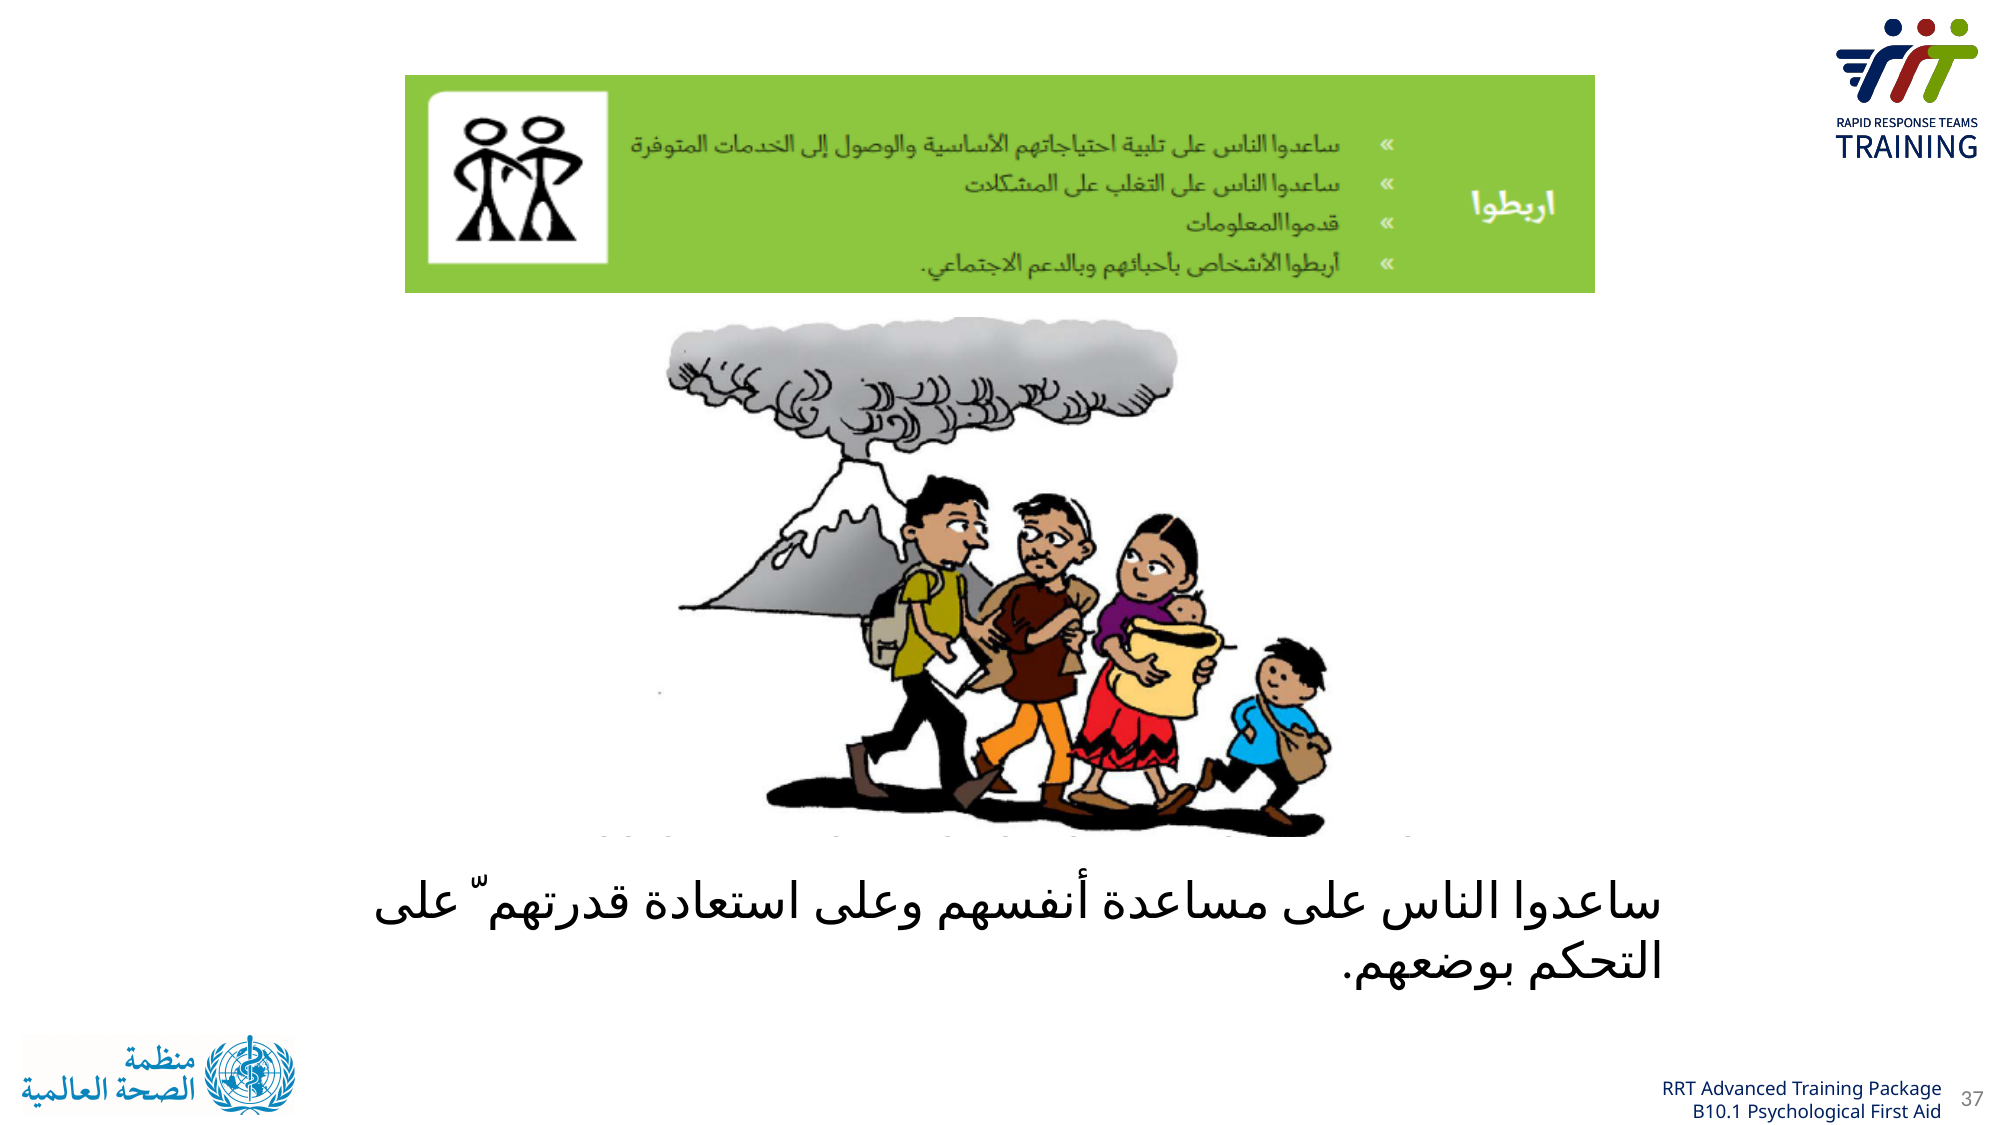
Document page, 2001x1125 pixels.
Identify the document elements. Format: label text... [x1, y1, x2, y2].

picture [1835, 19, 1978, 167]
picture [252, 1050, 258, 1059]
text_box ساعدوا الناس على مساعدة أنفسهم وعلى استعادة قدرتهم ّ على التحكم بوضعهم. [320, 861, 1680, 996]
picture [404, 316, 1596, 837]
picture [22, 1035, 295, 1115]
picture [404, 74, 1596, 293]
